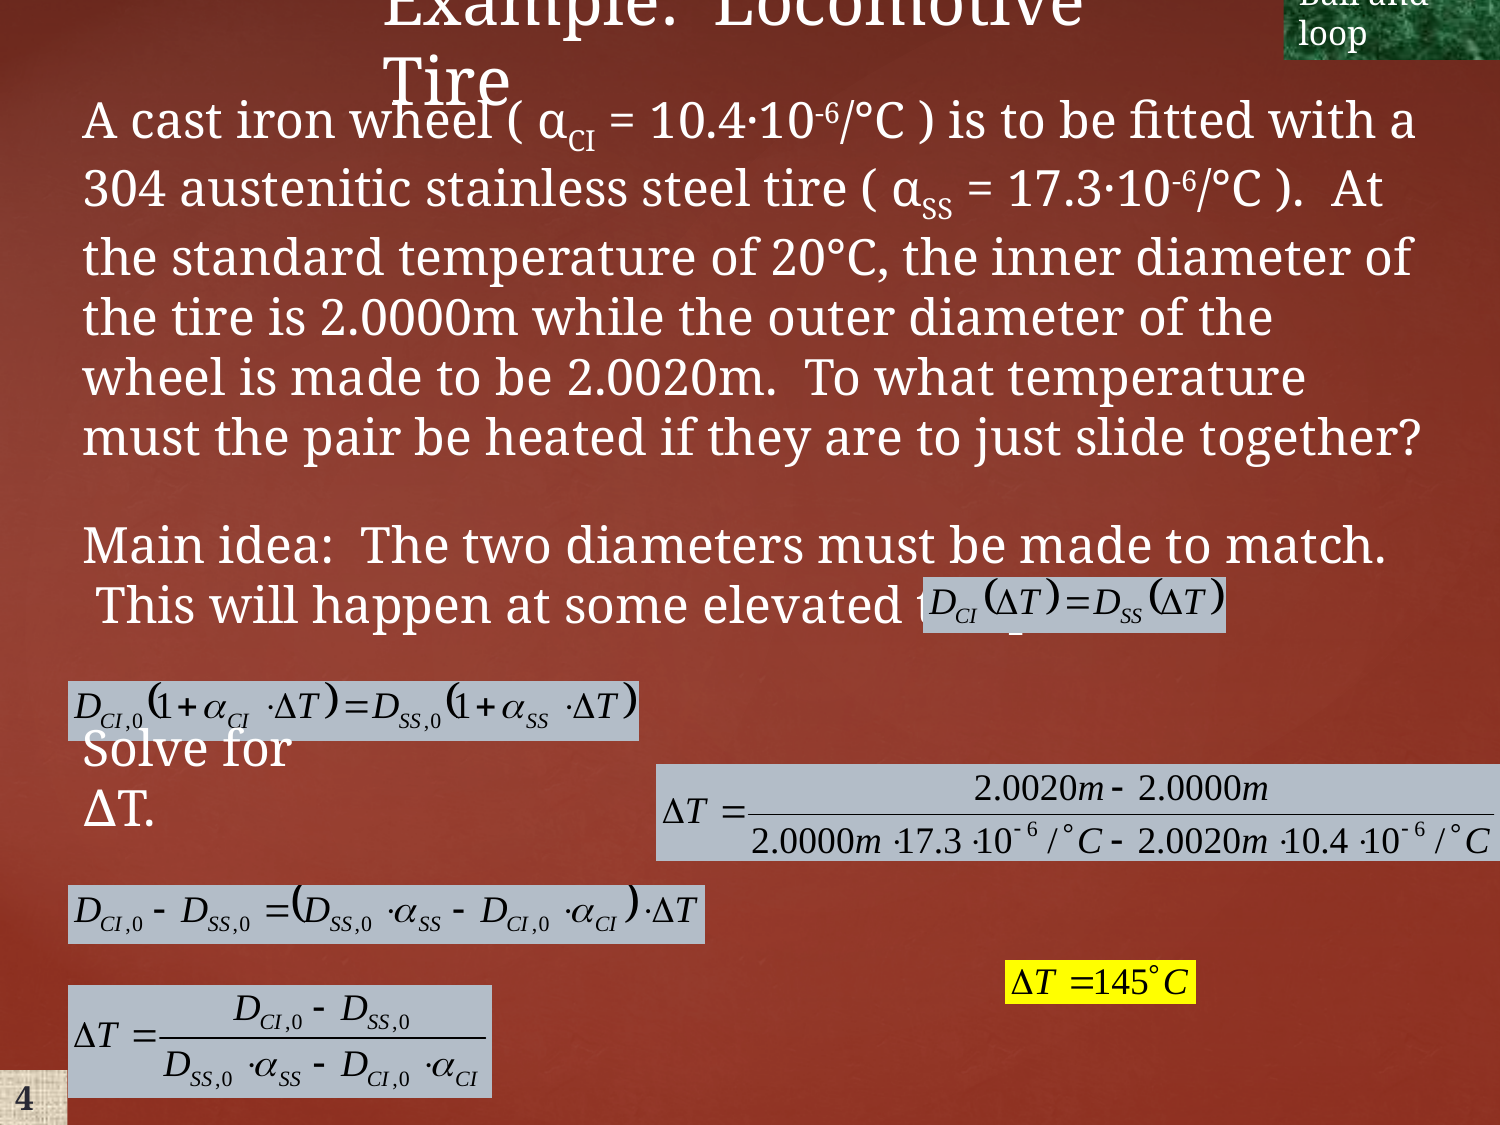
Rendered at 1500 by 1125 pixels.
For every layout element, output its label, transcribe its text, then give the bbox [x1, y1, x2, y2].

text_box A cast iron wheel ( αCI = 10.4·10-6/°C ) is to be fitted with a 304 austenitic stainless steel tire ( αSS = 17.3·10-6/°C ). At the standard temperature of 20°C, the inner diameter of the tire is 2.0000m while the outer diameter of the wheel is made to be 2.0020m. To what temperature must the pair be heated if they are to just slide together? [67, 157, 1440, 473]
text_box 4 [0, 1070, 68, 1125]
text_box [921, 576, 1227, 634]
text_box Example: Locomotive Tire [367, 44, 1118, 127]
text_box Main idea: The two diameters must be made to match. This will happen at some elevated temperature. [67, 513, 1406, 641]
text_box Ball and loop [1283, 0, 1500, 60]
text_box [655, 763, 1500, 862]
text_box Solve for ∆T. [67, 781, 379, 845]
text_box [1004, 959, 1197, 1005]
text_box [66, 680, 640, 742]
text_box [66, 984, 493, 1099]
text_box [66, 884, 706, 945]
